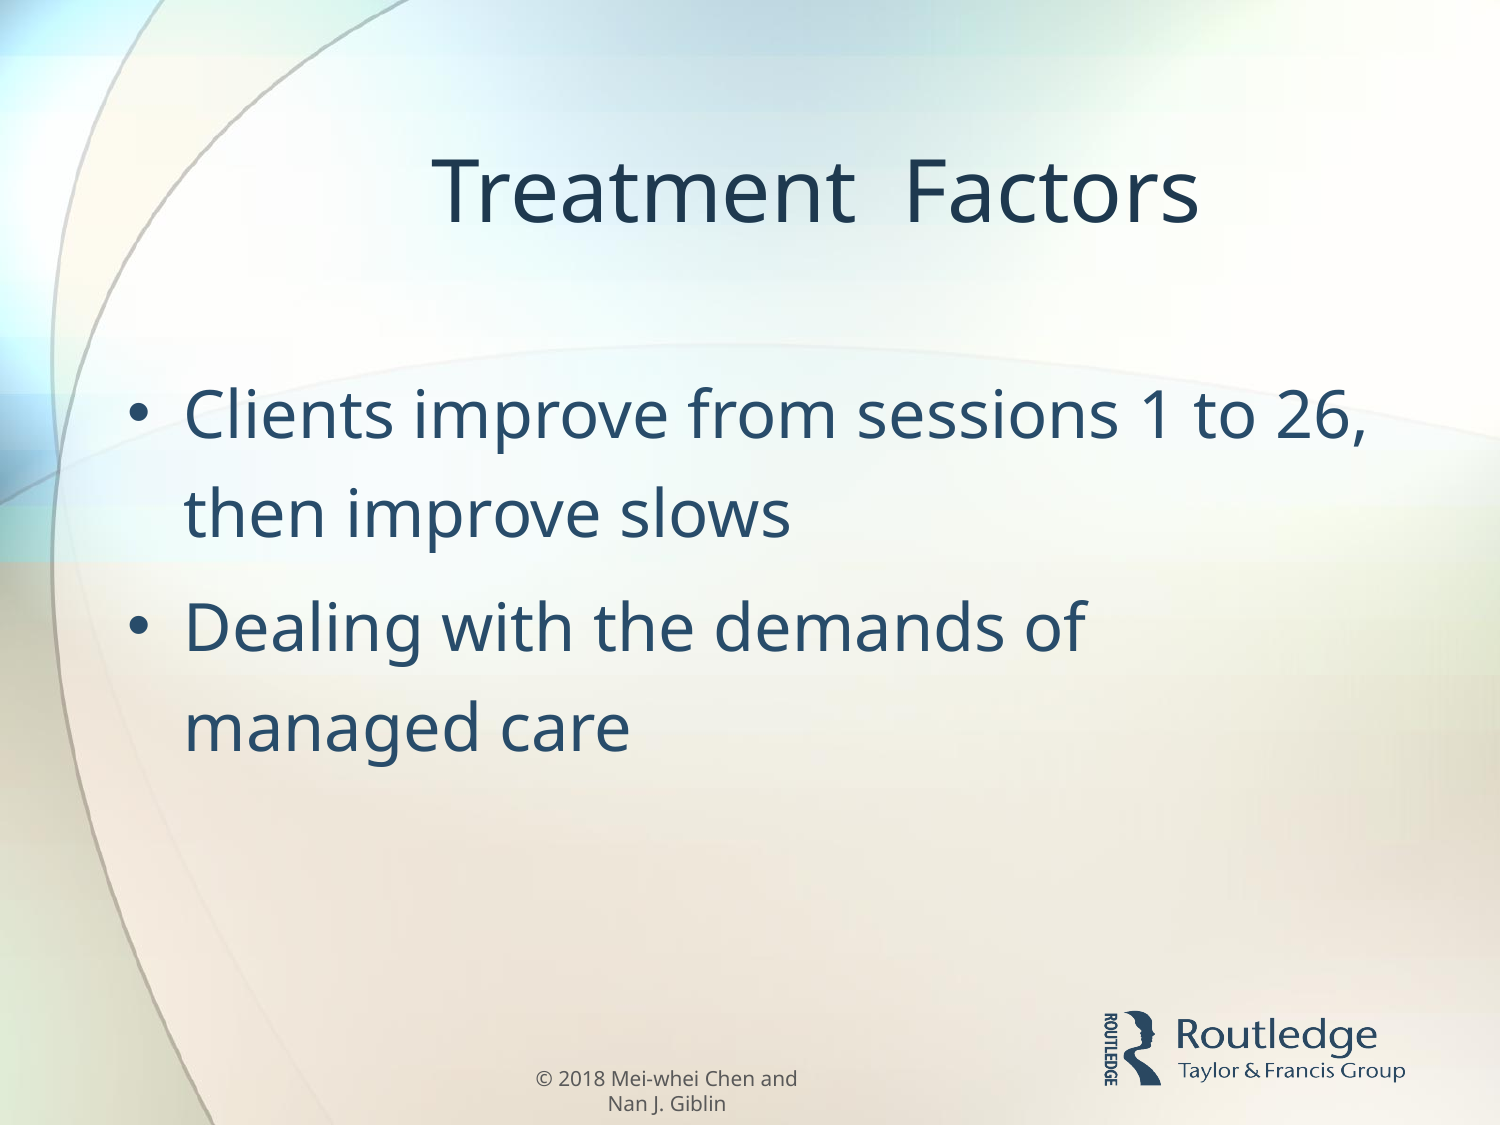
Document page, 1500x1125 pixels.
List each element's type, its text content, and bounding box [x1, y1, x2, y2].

list Clients improve from sessions 1 to 26, then improve slows Dealing with the demands of managed care [112, 343, 1400, 1050]
picture [0, 0, 1500, 1125]
title Treatment Factors [187, 112, 1400, 263]
